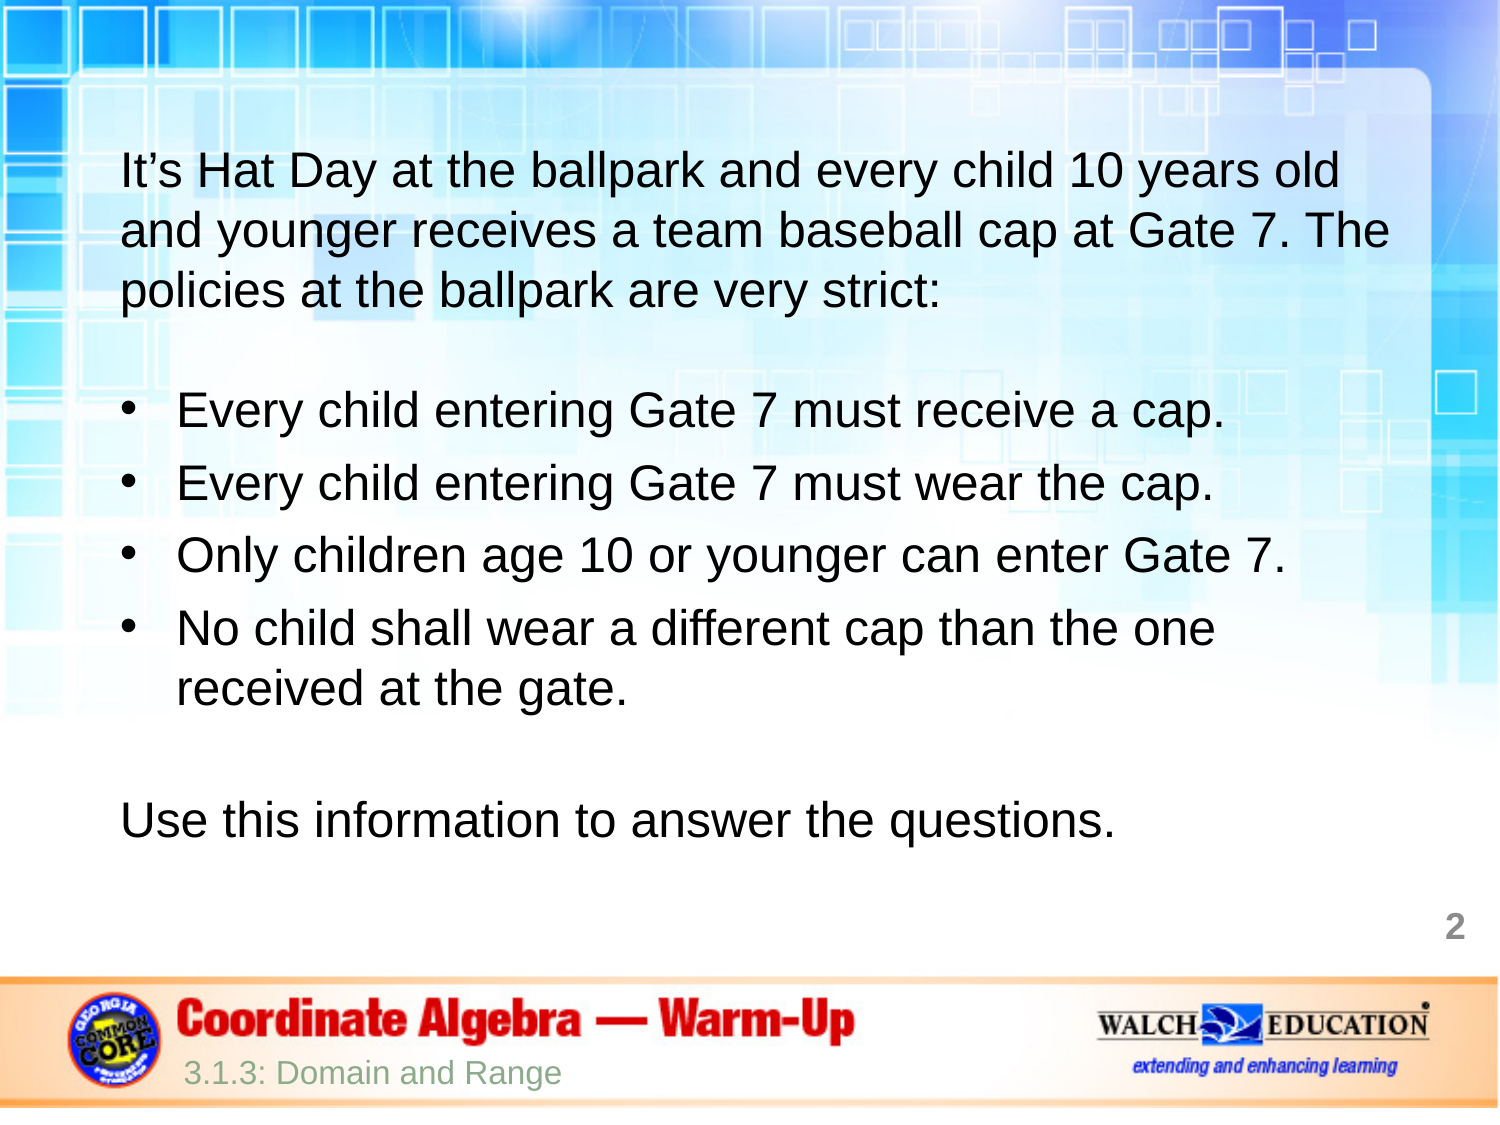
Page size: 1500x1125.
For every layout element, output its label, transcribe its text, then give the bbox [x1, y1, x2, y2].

text_box It’s Hat Day at the ballpark and every child 10 years old and younger receives a team baseball cap at Gate 7. The policies at the ballpark are very strict: Every child entering Gate 7 must receive a cap. Every child entering Gate 7 must wear the cap. Only children age 10 or younger can enter Gate 7. No child shall wear a different cap than the one received at the gate. Use this information to answer the questions. [105, 130, 1411, 949]
picture [0, 0, 1500, 1108]
footer 3.1.3: Domain and Range [168, 1048, 1067, 1094]
slide_number 2 [1361, 901, 1481, 949]
